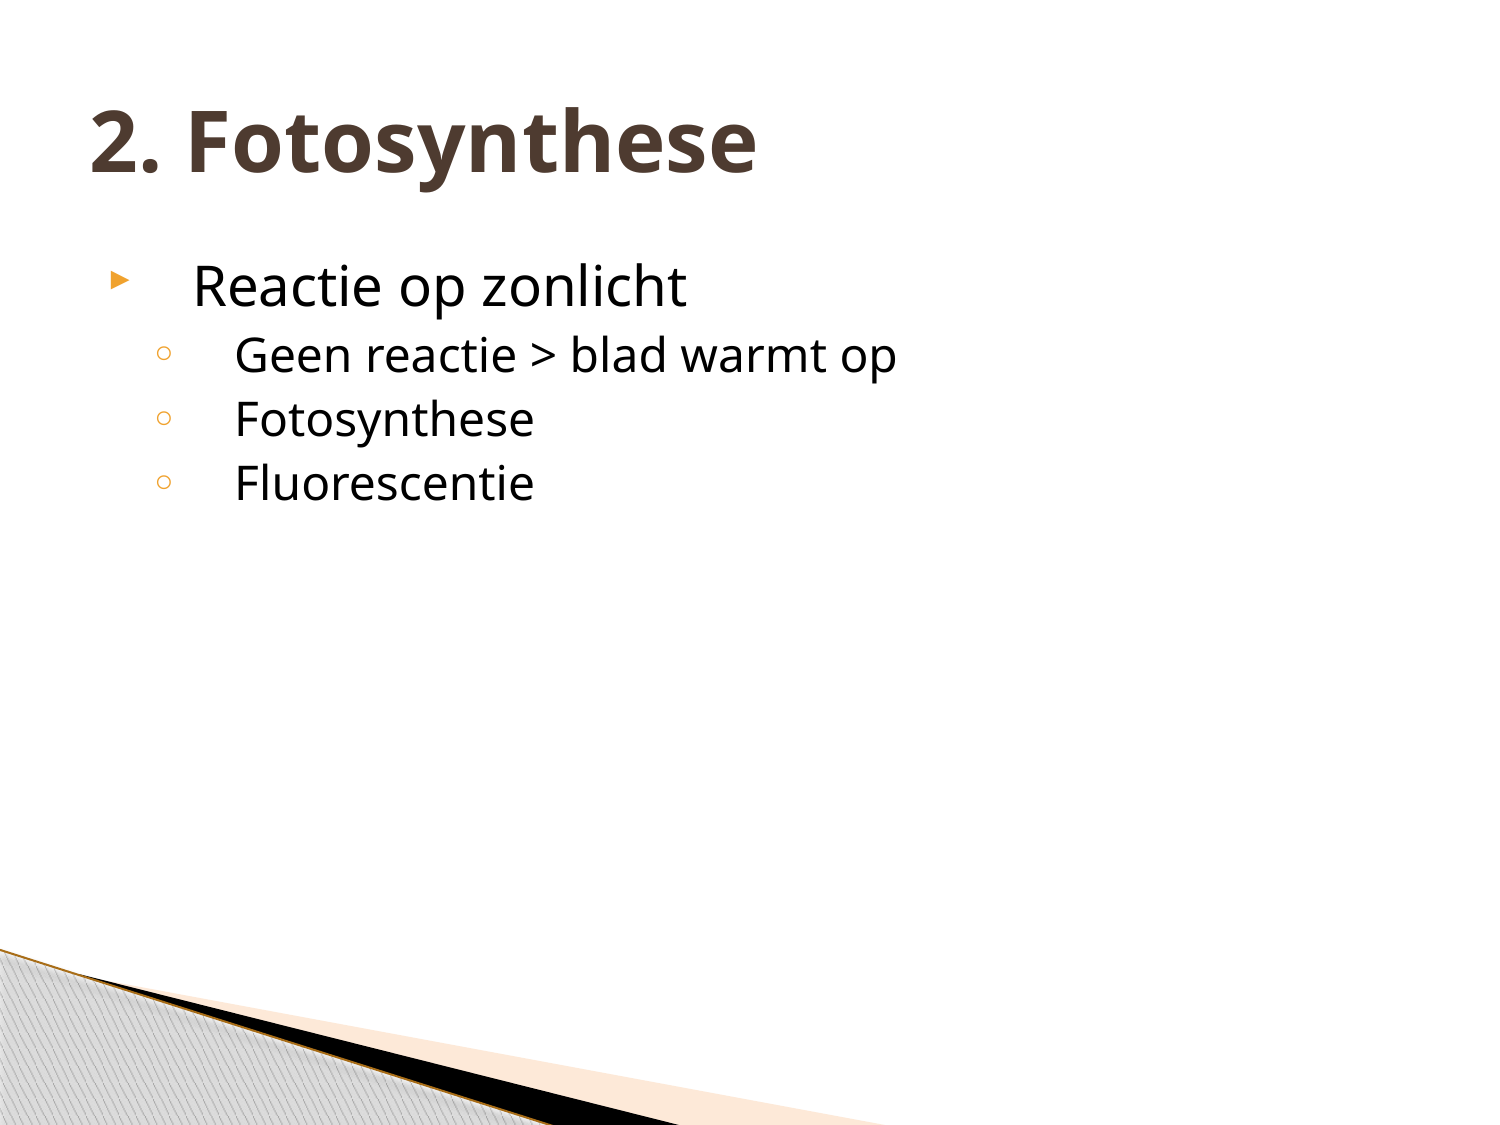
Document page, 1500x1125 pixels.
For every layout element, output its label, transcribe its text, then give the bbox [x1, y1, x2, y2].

title 2. Fotosynthese [75, 45, 1425, 233]
list Reactie op zonlicht Geen reactie > blad warmt op Fotosynthese Fluorescentie [75, 243, 1425, 986]
